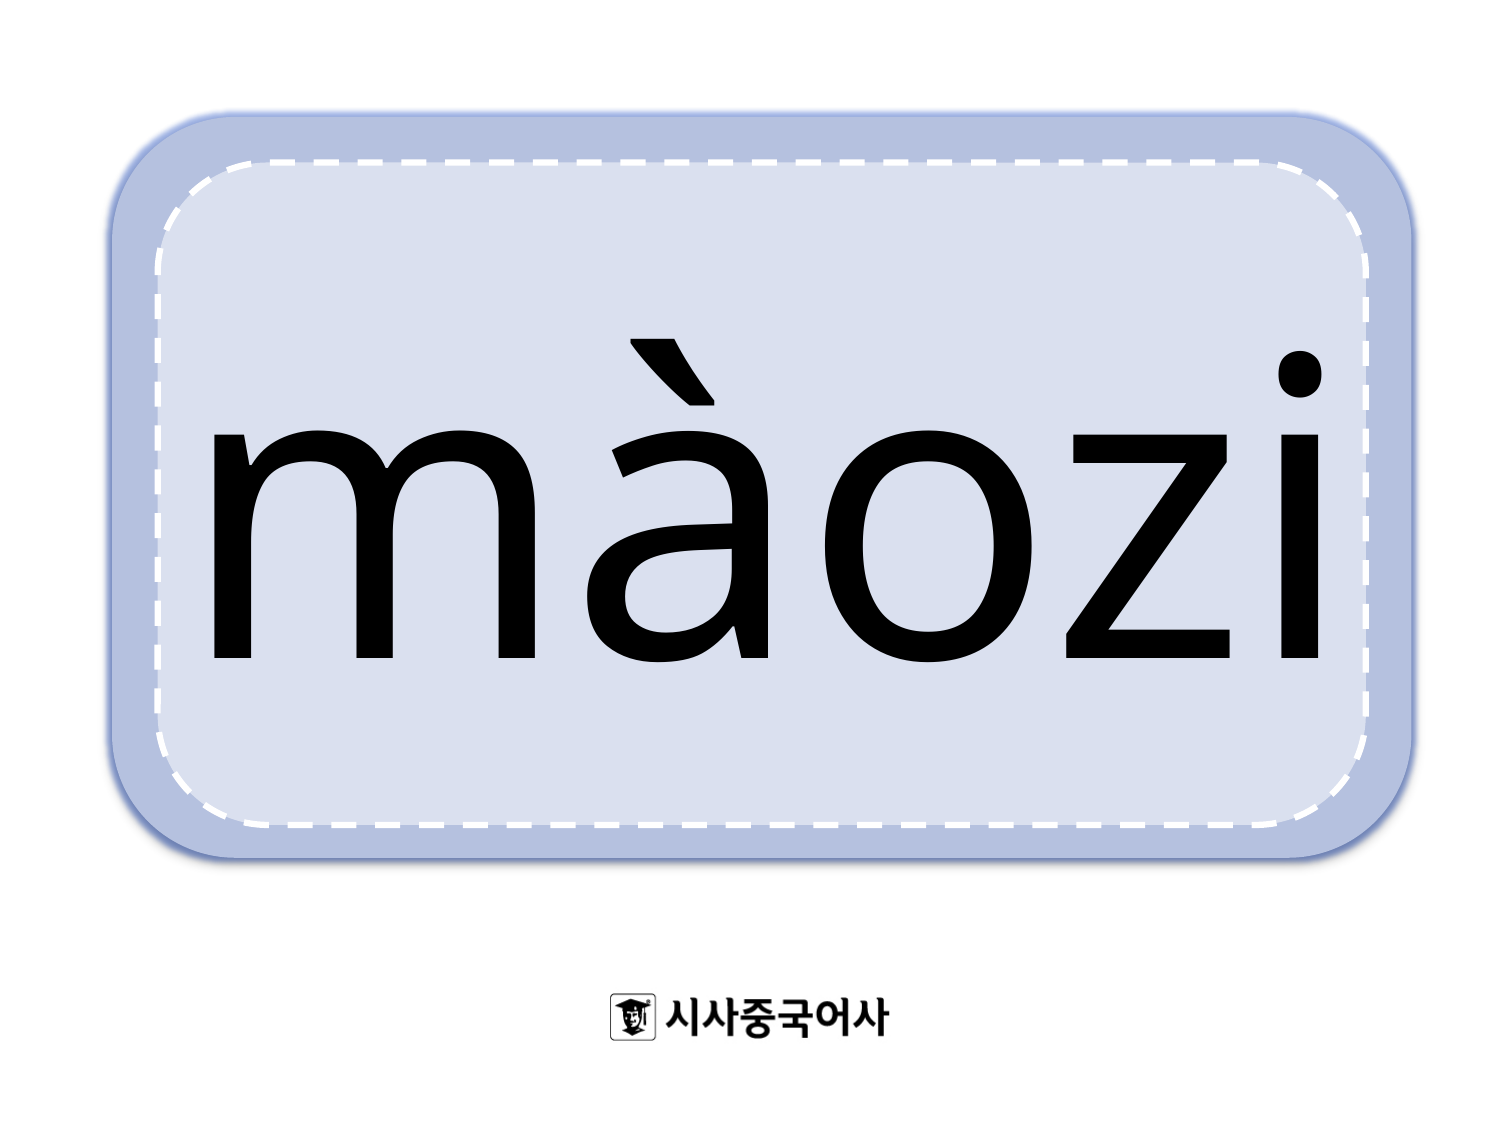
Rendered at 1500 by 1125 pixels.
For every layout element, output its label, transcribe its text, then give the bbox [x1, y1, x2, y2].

picture [602, 987, 898, 1047]
text_box màozi [162, 160, 1371, 824]
